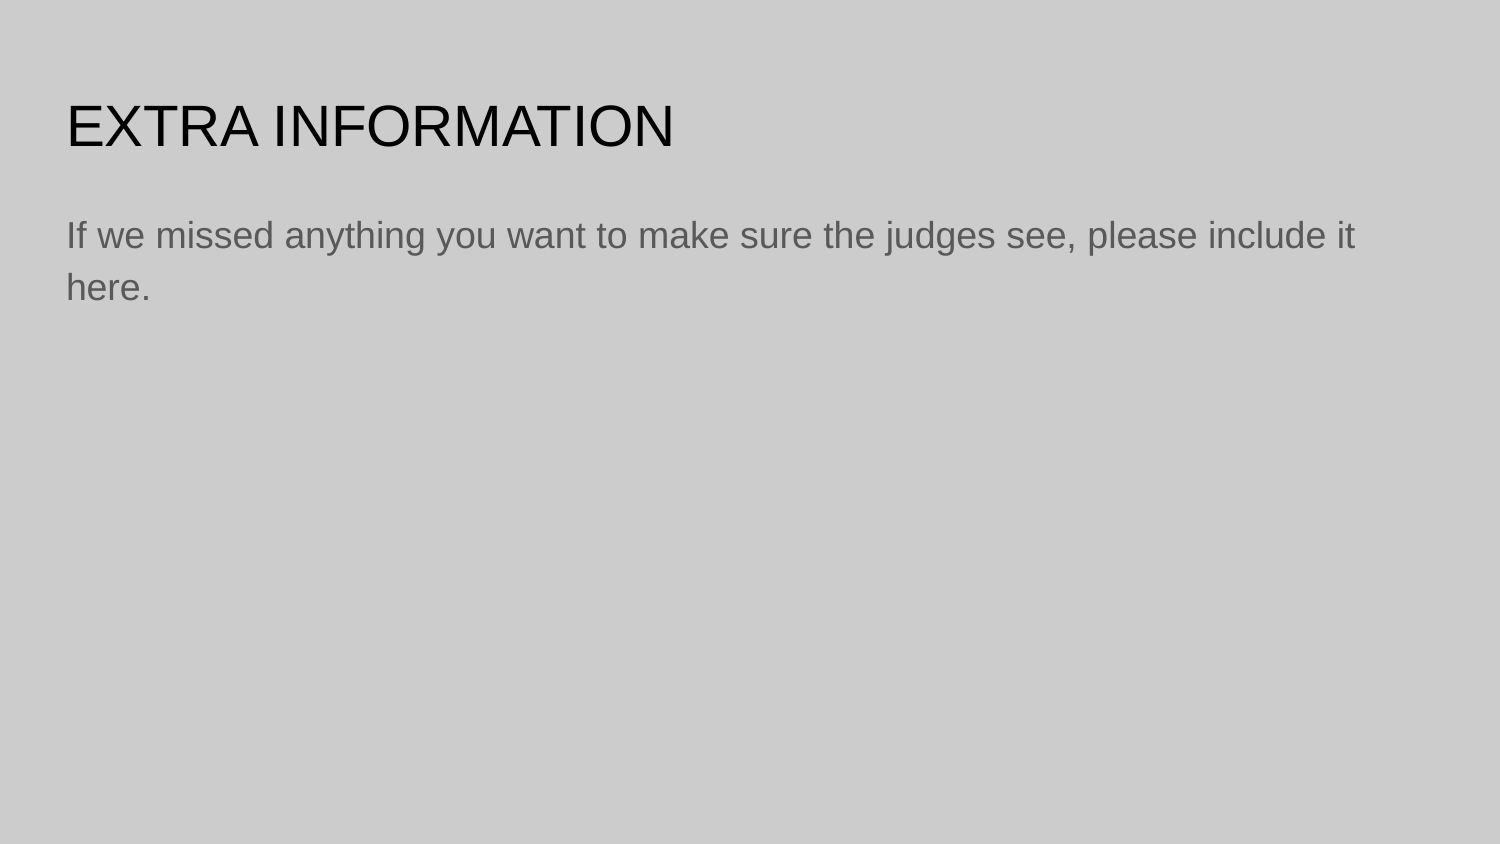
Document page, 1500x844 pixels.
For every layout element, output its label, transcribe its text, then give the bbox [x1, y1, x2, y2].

title EXTRA INFORMATION [51, 72, 1449, 167]
list If we missed anything you want to make sure the judges see, please include it here. [51, 189, 1449, 750]
